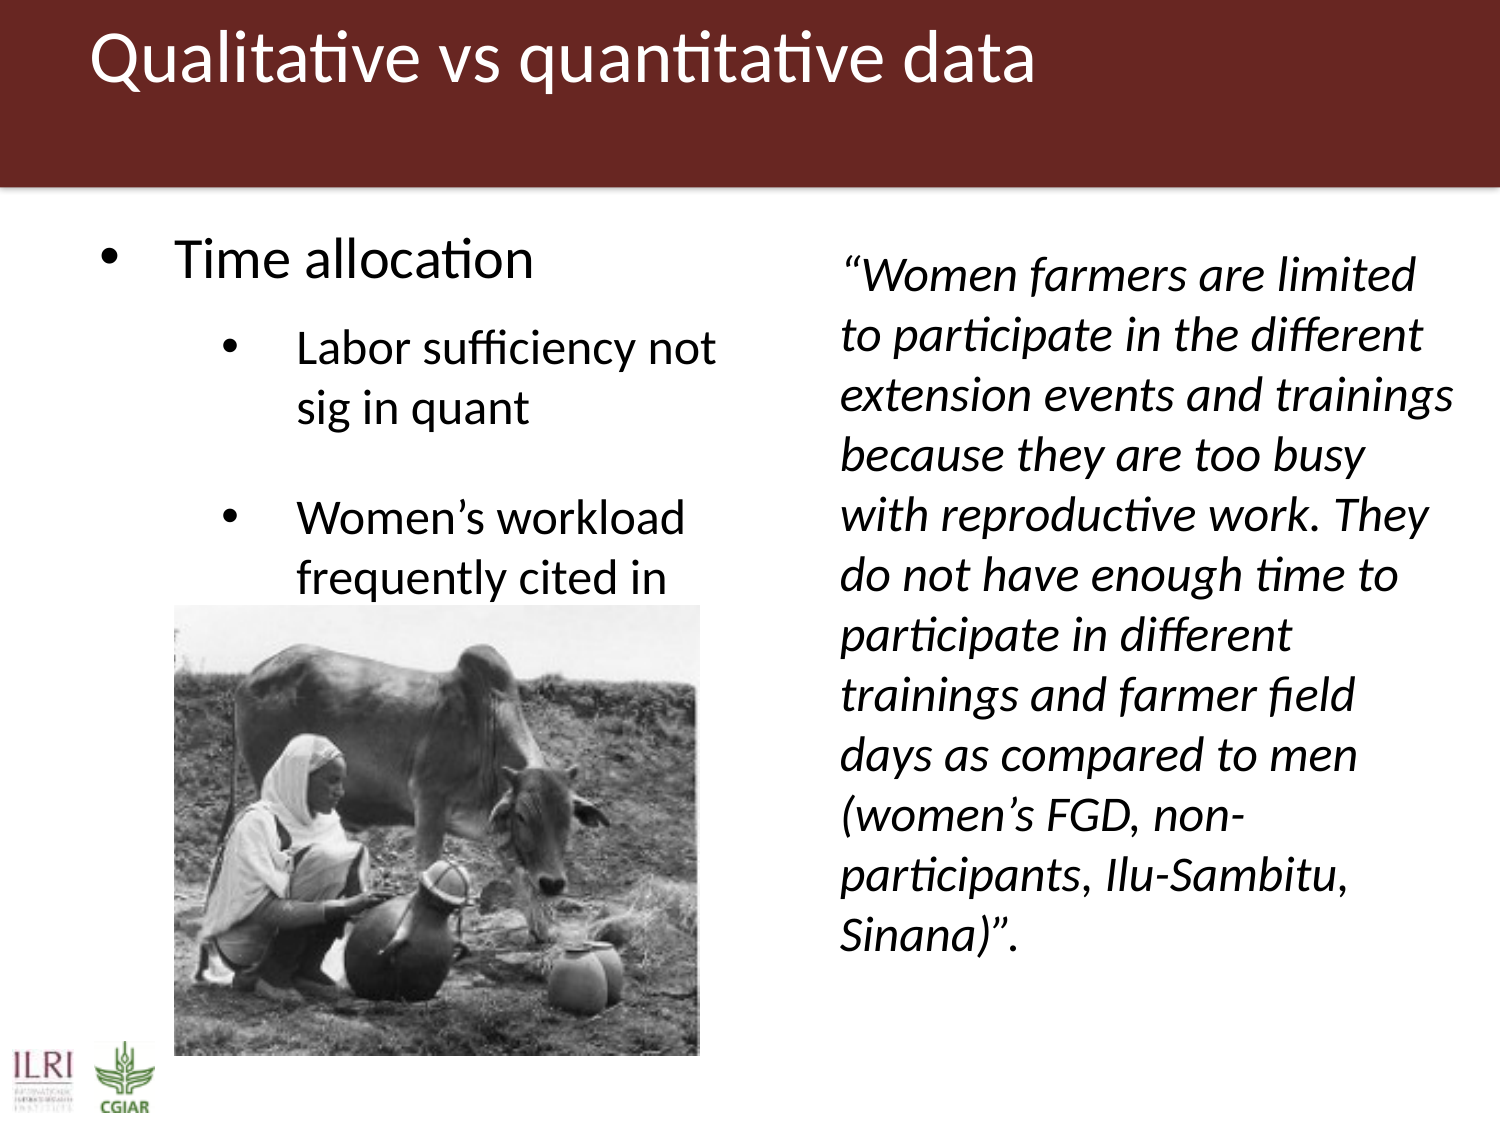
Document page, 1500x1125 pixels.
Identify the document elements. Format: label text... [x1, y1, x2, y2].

picture [94, 1041, 155, 1113]
title Qualitative vs quantitative data [75, 0, 1425, 188]
picture [174, 604, 701, 1056]
text_box “Women farmers are limited to participate in the different extension events and trainings because they are too busy with reproductive work. They do not have enough time to participate in different trainings and farmer field days as compared to men (women’s FGD, non-participants, Ilu-Sambitu, Sinana)”. [750, 233, 1475, 969]
list Time allocation Labor sufficiency not sig in quant Women’s workload frequently cited in FGDs [84, 212, 788, 1025]
picture [12, 1049, 74, 1113]
